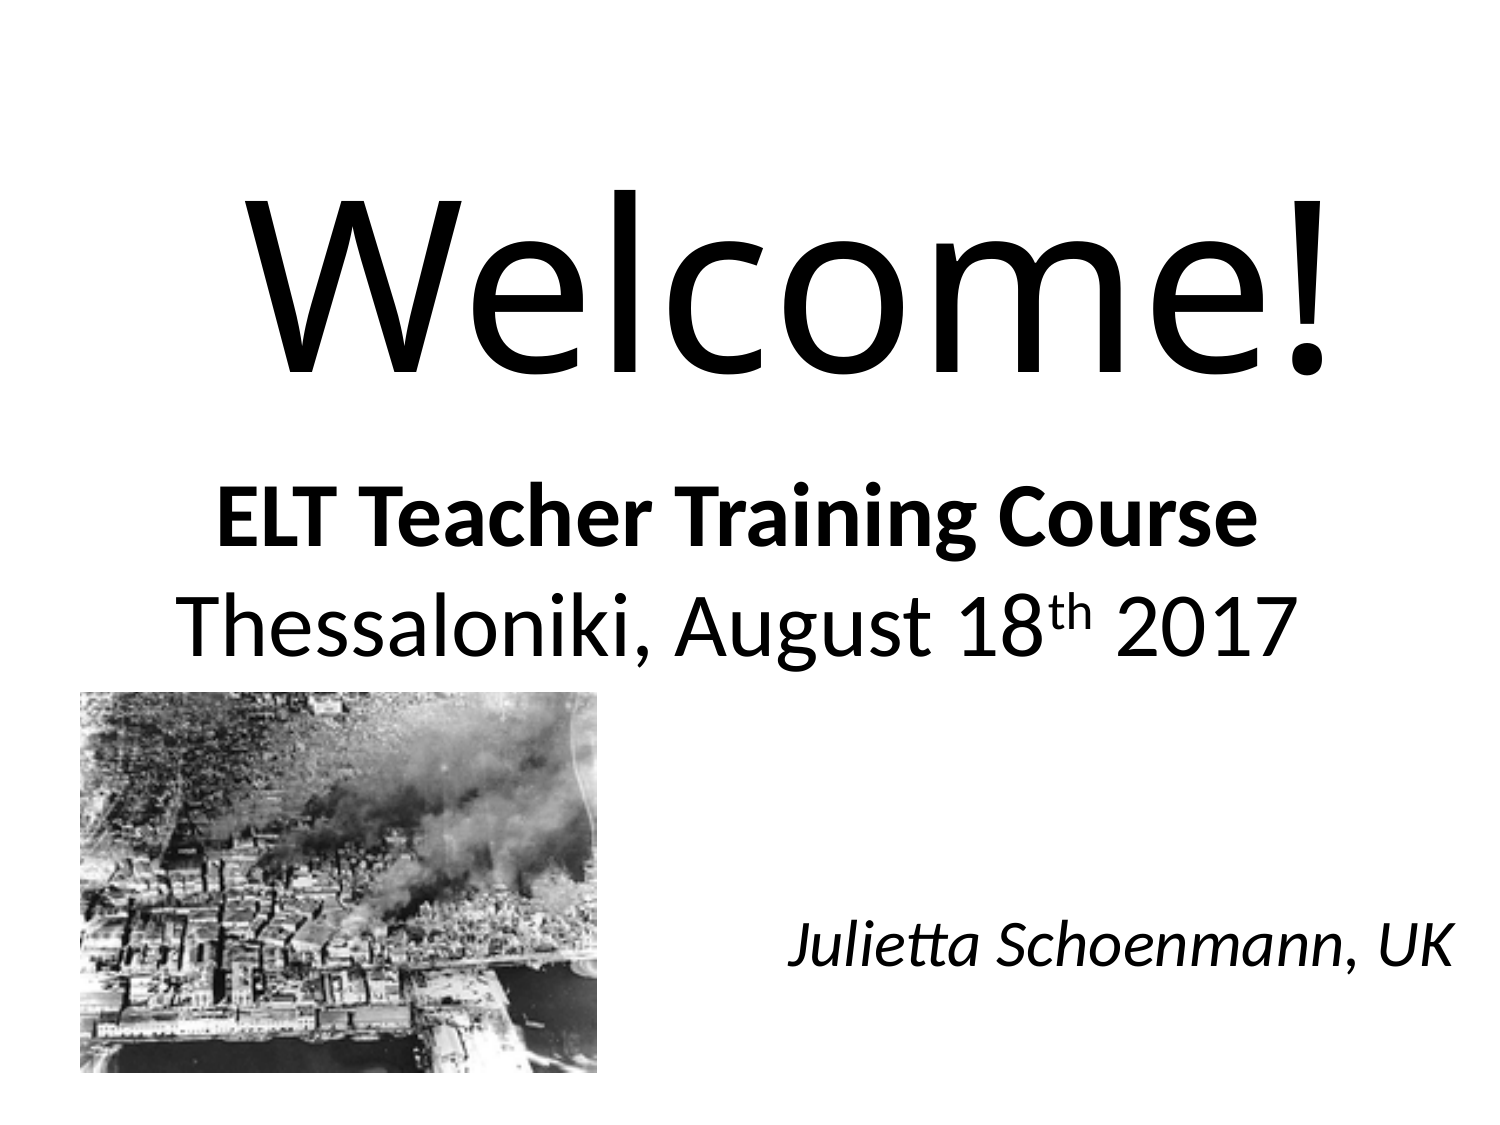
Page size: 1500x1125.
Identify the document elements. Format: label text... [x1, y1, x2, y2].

subtitle Julietta Schoenmann, UK [750, 798, 1470, 1019]
picture [79, 692, 597, 1073]
title ELT Teacher Training Course Thessaloniki, August 18th 2017 [41, 444, 1436, 686]
text_box Welcome! [218, 125, 1365, 428]
